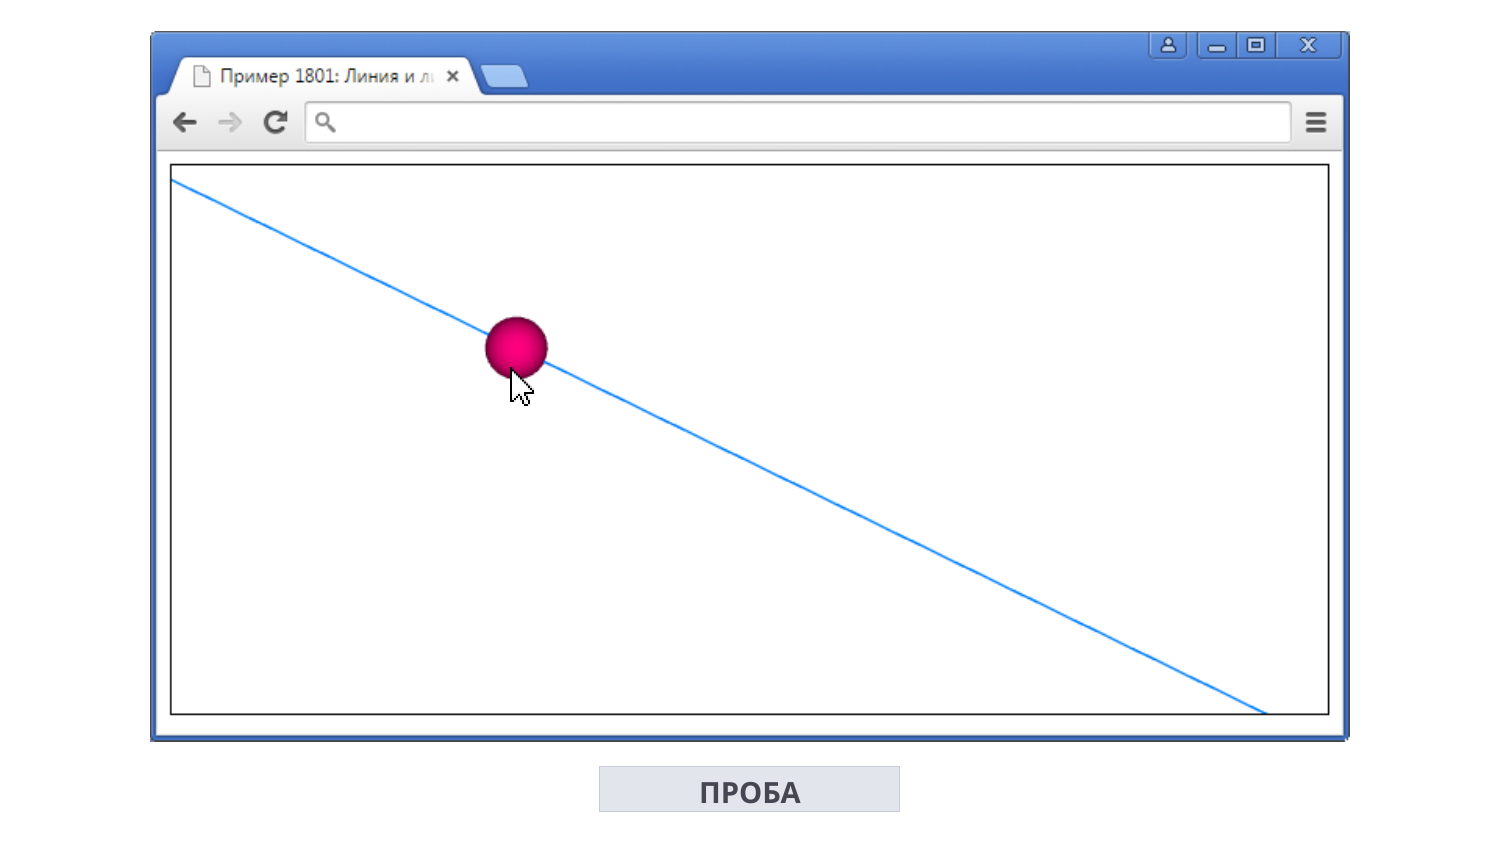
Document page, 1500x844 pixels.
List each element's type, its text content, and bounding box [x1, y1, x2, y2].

picture [149, 31, 1351, 742]
text_box ПРОБА [599, 766, 900, 812]
